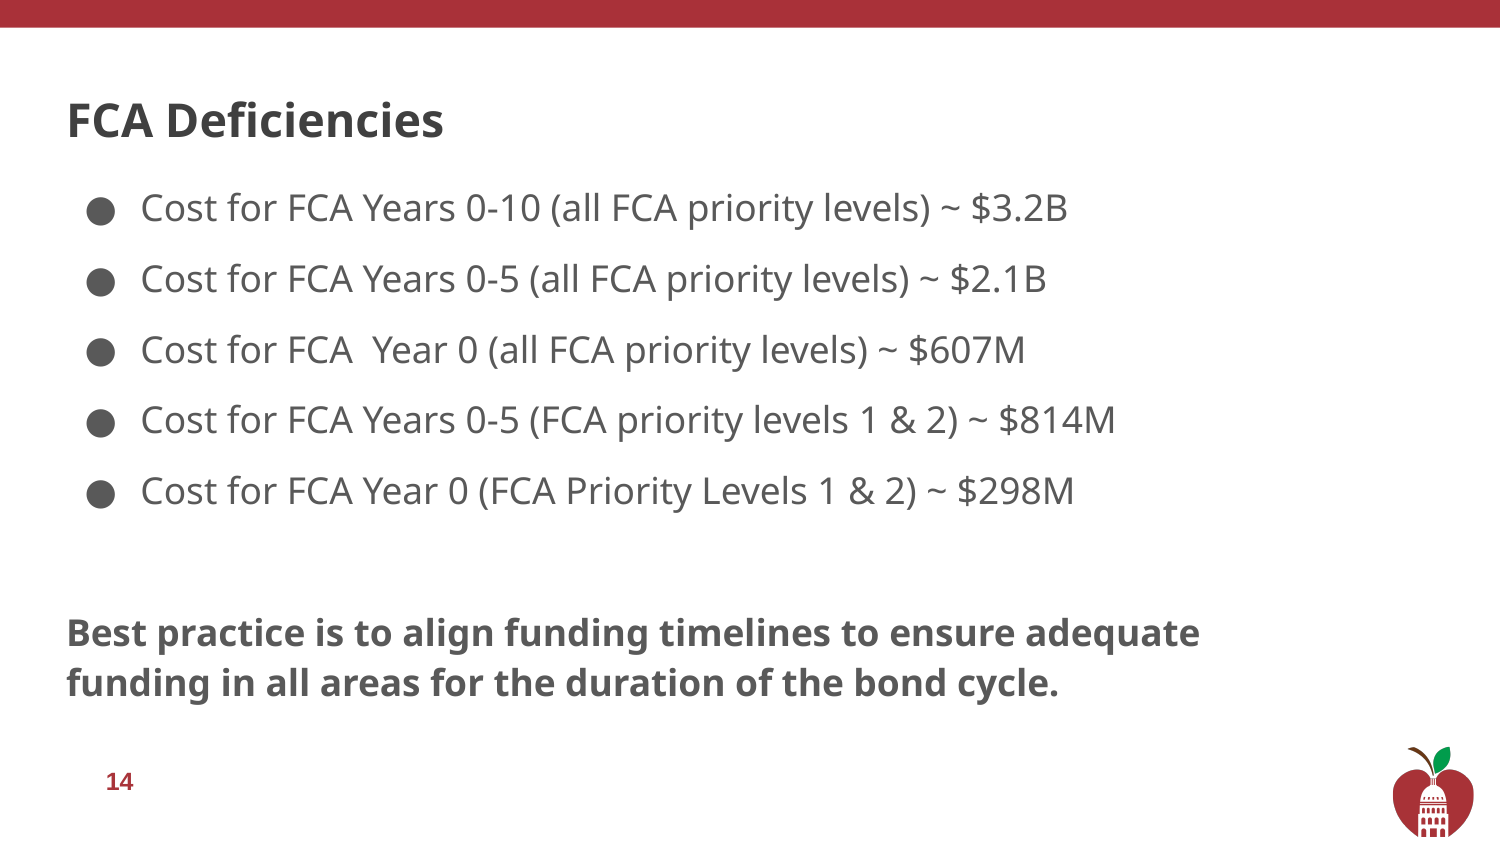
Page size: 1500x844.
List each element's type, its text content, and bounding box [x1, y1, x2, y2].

title FCA Deficiencies [51, 72, 1449, 167]
picture [1385, 744, 1481, 839]
list Cost for FCA Years 0-10 (all FCA priority levels) ~ $3.2B Cost for FCA Years 0-5 (all FCA priority levels) ~ $2.1B Cost for FCA Year 0 (all FCA priority levels) ~ $607M Cost for FCA Years 0-5 (FCA priority levels 1 & 2) ~ $814M Cost for FCA Year 0 (FCA Priority Levels 1 & 2) ~ $298M Best practice is to align funding timelines to ensure adequate funding in all areas for the duration of the bond cycle. [51, 166, 1333, 728]
text_box [0, 0, 1500, 28]
slide_number ‹#› [58, 749, 149, 814]
